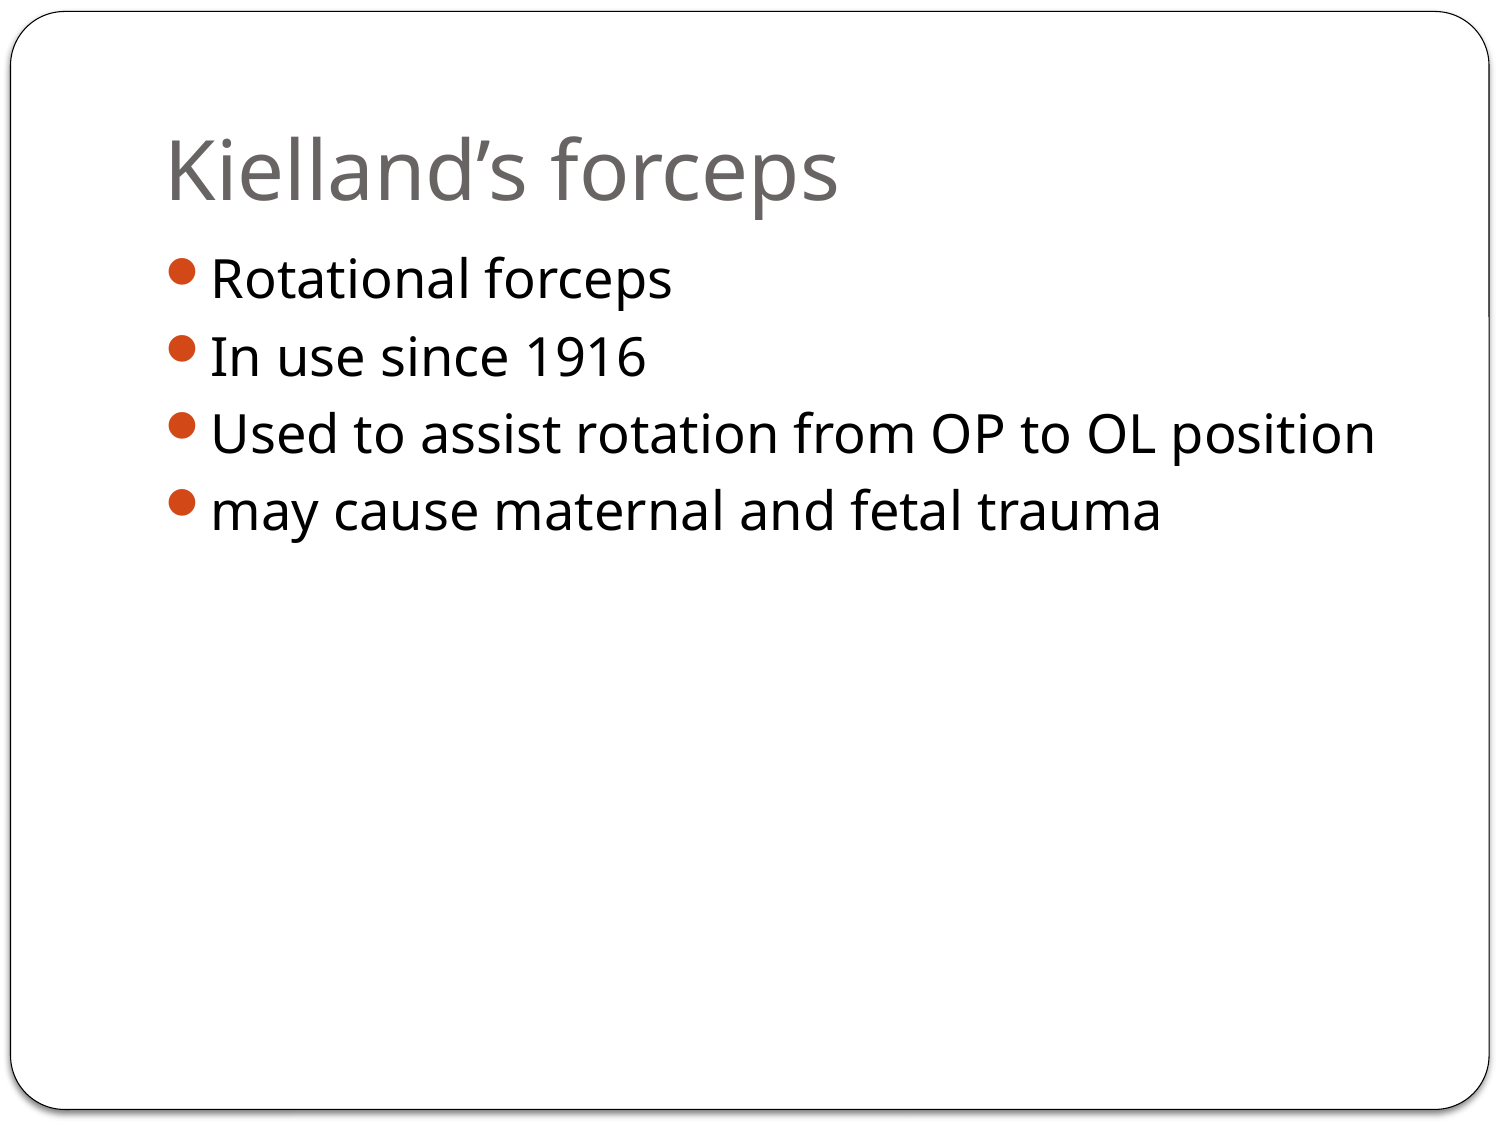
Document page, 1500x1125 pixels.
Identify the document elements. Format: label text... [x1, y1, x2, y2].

title Kielland’s forceps [150, 45, 1425, 233]
list Rotational forceps In use since 1916 Used to assist rotation from OP to OL position may cause maternal and fetal trauma [150, 237, 1425, 988]
